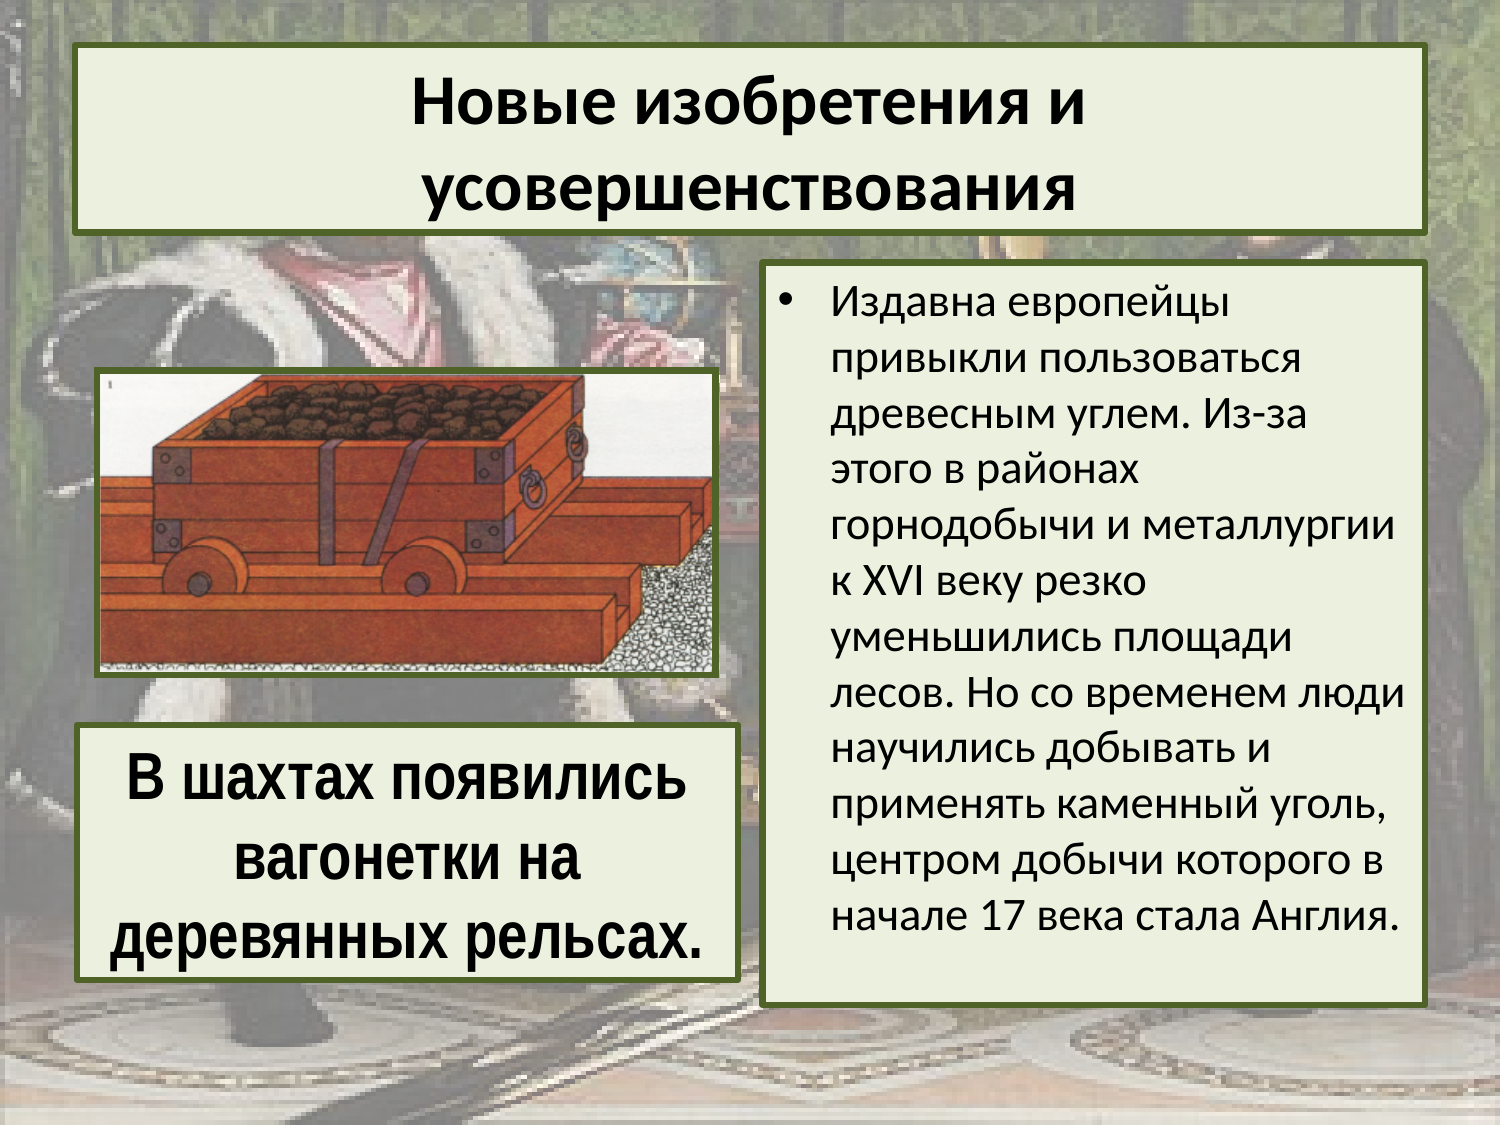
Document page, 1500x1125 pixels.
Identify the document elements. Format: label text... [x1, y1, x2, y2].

text_box В шахтах появились вагонетки на деревянных рельсах. [76, 725, 739, 980]
title Новые изобретения и усовершенствования [75, 45, 1425, 233]
list Издавна европейцы привыкли пользоваться древесным углем. Из-за этого в районах горнодобычи и металлургии к XVI веку резко уменьшились площади лесов. Но со временем люди научились добывать и применять каменный уголь, центром добычи которого в начале 17 века стала Англия. [762, 262, 1425, 1005]
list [100, 373, 713, 672]
